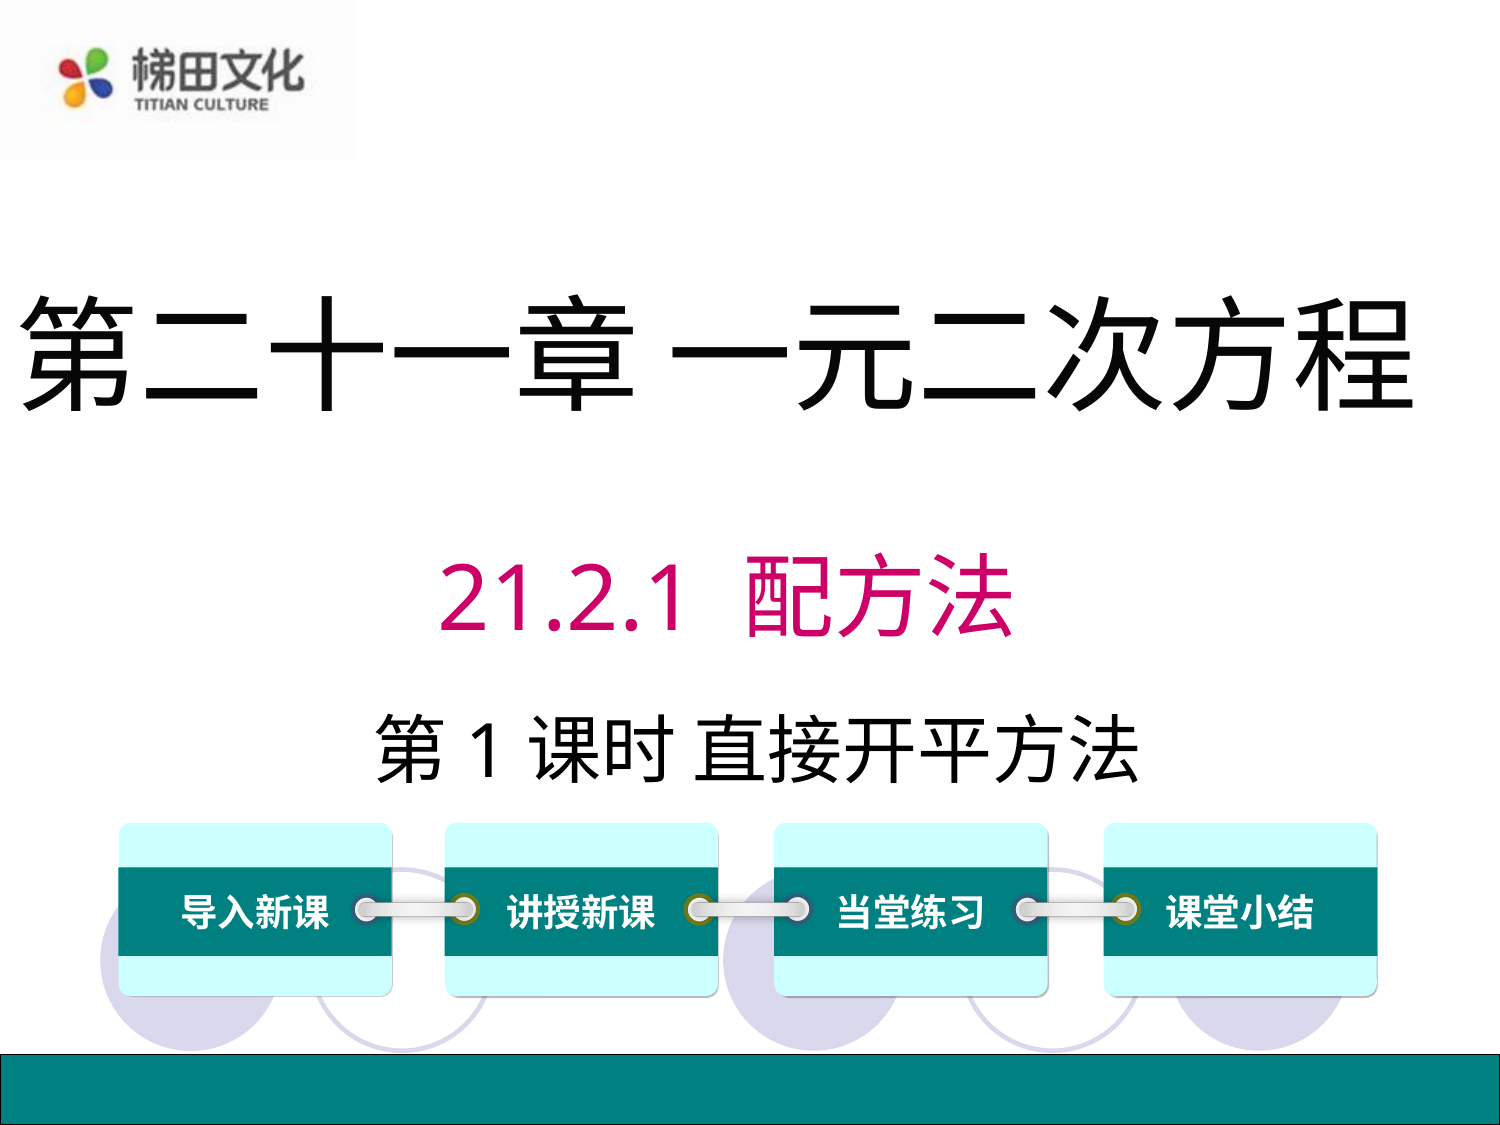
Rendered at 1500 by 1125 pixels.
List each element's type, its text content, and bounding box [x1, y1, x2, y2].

text_box 导入新课 [118, 867, 392, 956]
text_box [444, 956, 718, 997]
text_box [774, 956, 1048, 997]
text_box 21.2.1 配方法 [422, 531, 1033, 657]
text_box 课堂小结 [1103, 867, 1378, 956]
text_box 第1课时 直接开平方法 [357, 695, 1158, 800]
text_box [342, 887, 489, 932]
text_box [444, 822, 718, 867]
text_box 讲授新课 [444, 867, 718, 956]
text_box [118, 956, 392, 997]
text_box 当堂练习 [774, 867, 1048, 956]
text_box [118, 822, 392, 867]
text_box [774, 822, 1048, 867]
text_box 第二十一章 一元二次方程 [0, 269, 1471, 435]
picture [0, 0, 355, 160]
text_box [1103, 822, 1377, 867]
text_box [0, 1054, 1500, 1125]
picture [1003, 887, 1150, 932]
text_box [1103, 956, 1377, 997]
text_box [675, 887, 822, 932]
